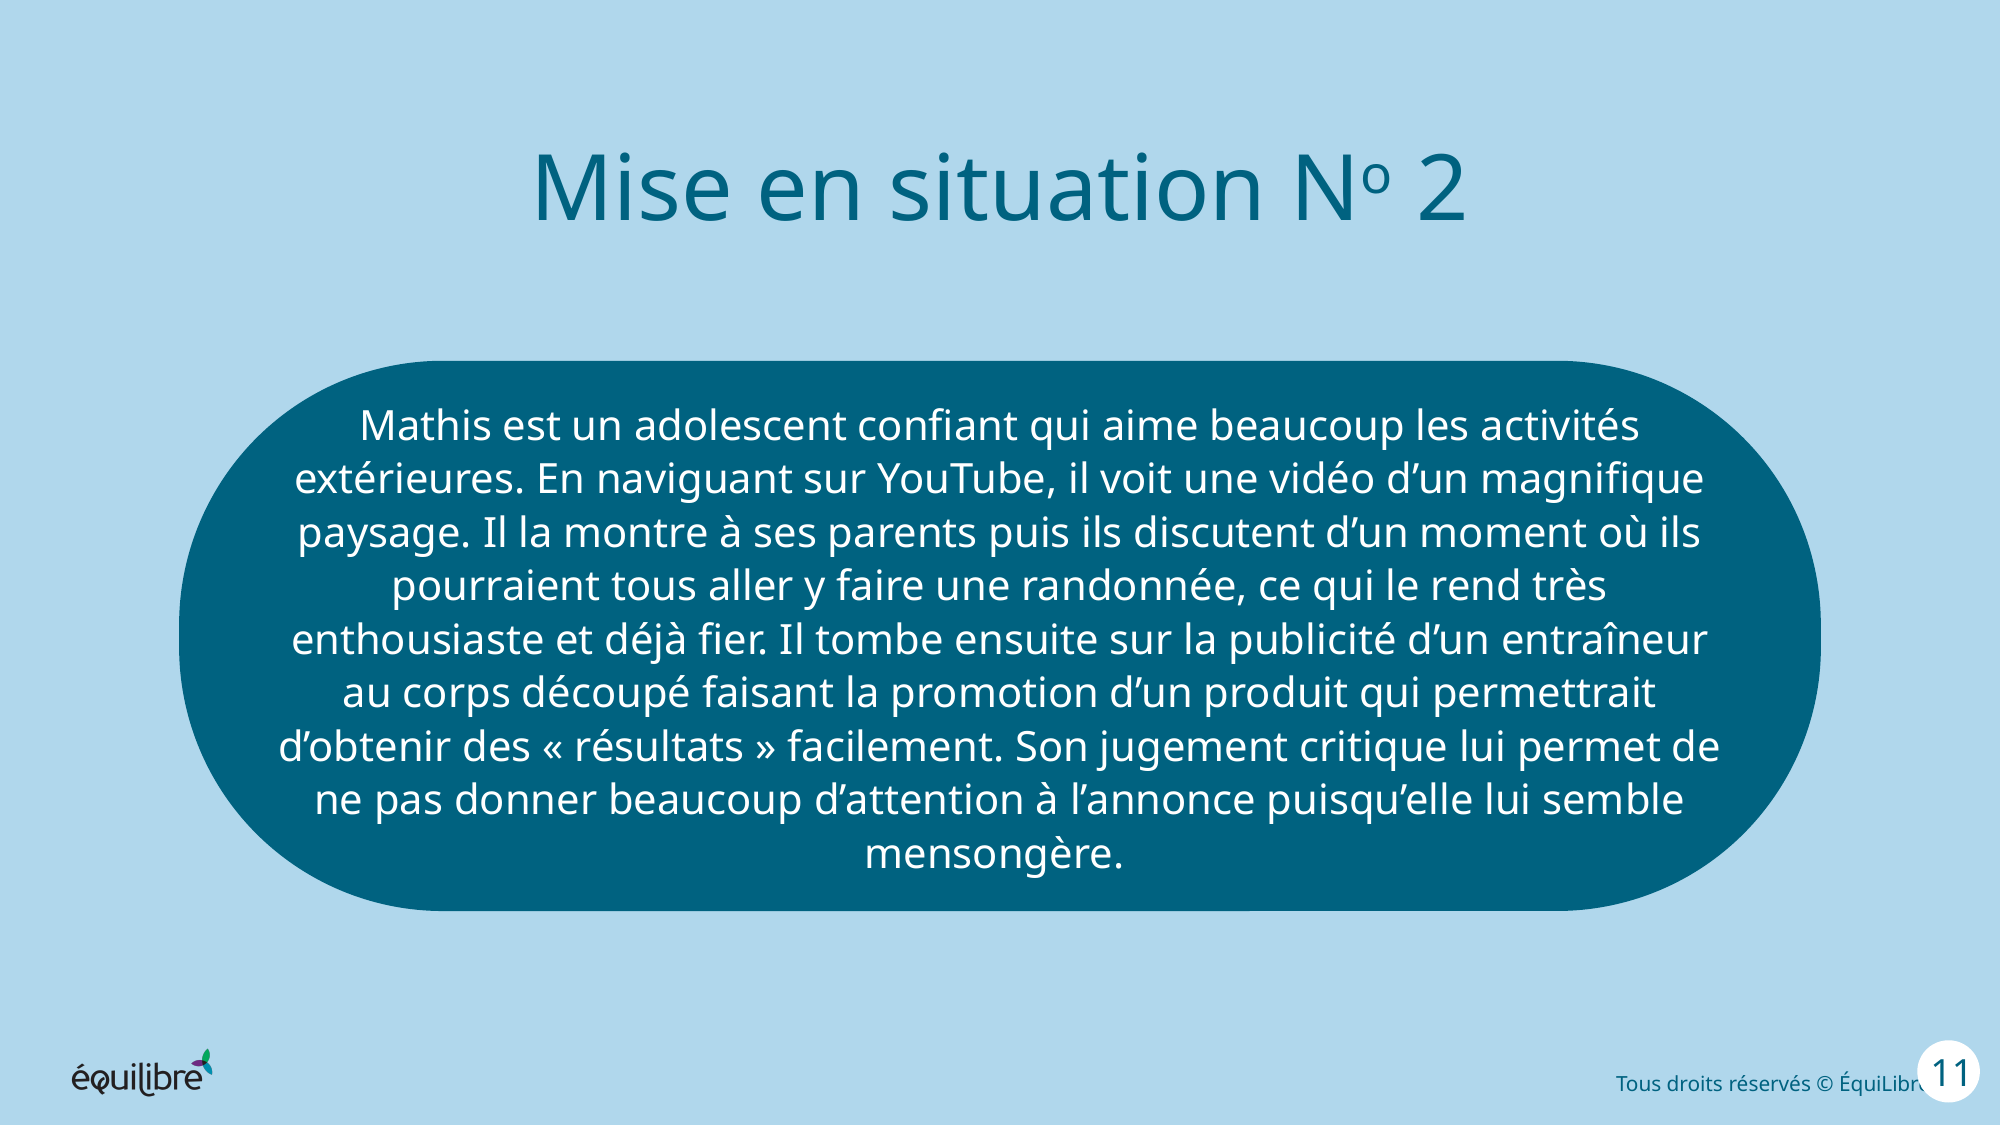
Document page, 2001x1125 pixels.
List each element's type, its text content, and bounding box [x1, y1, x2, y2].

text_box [1915, 1040, 1994, 1103]
text_box Mathis est un adolescent confiant qui aime beaucoup les activités extérieures. En naviguant sur YouTube, il voit une vidéo d’un magnifique paysage. Il la montre à ses parents puis ils discutent d’un moment où ils pourraient tous aller y faire une randonnée, ce qui le rend très enthousiaste et déjà fier. Il tombe ensuite sur la publicité d’un entraîneur au corps découpé faisant la promotion d’un produit qui permettrait d’obtenir des « résultats » facilement. Son jugement critique lui permet de ne pas donner beaucoup d’attention à l’annonce puisqu’elle lui semble mensongère. [179, 360, 1821, 912]
picture [63, 1036, 221, 1125]
text_box Mise en situation No 2 [101, 82, 1899, 300]
